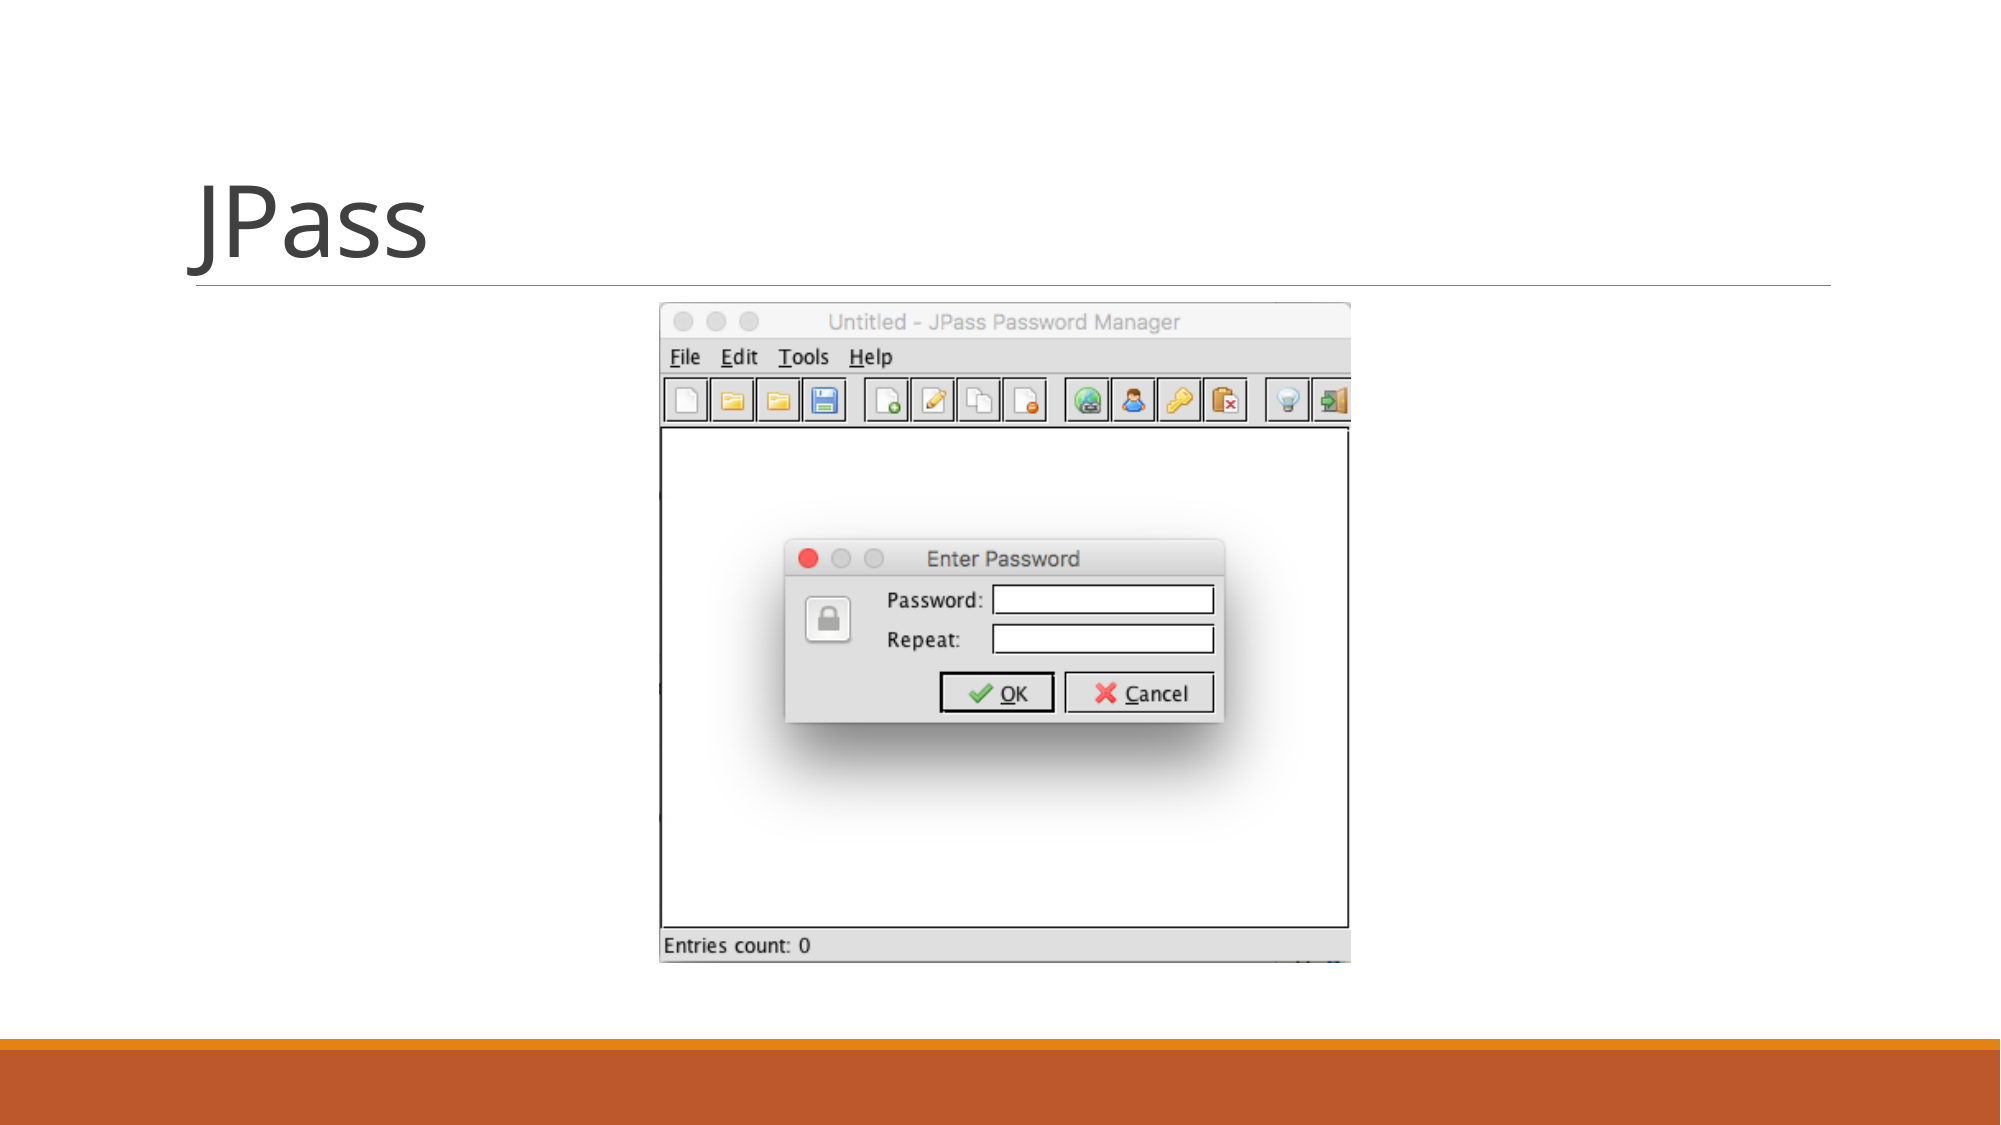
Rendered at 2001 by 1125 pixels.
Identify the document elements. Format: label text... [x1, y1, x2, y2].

title JPass [180, 47, 1830, 285]
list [658, 302, 1351, 964]
